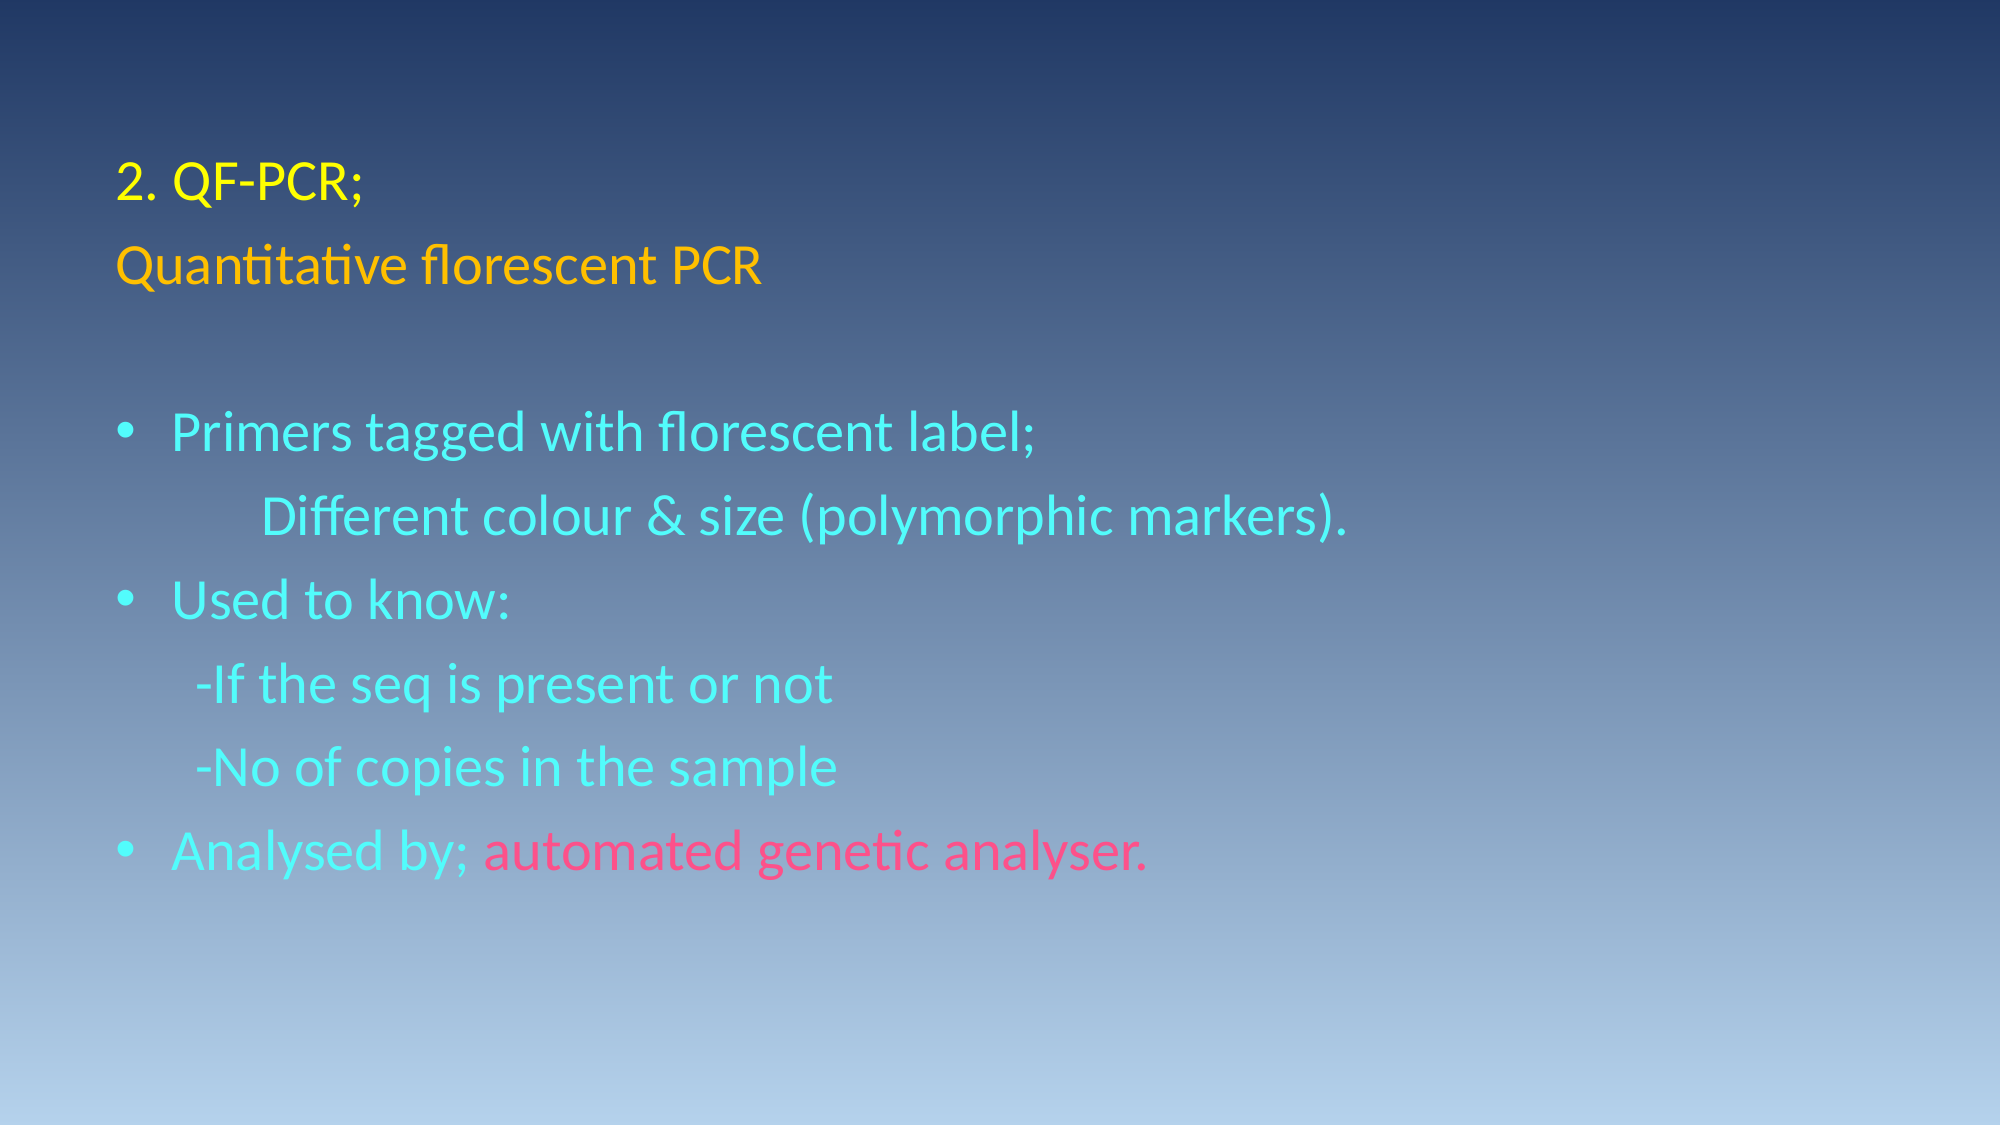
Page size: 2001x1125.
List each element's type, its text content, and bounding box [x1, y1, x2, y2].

subtitle 2. QF-PCR; Quantitative florescent PCR Primers tagged with florescent label; Different colour & size (polymorphic markers). Used to know: -If the seq is present or not -No of copies in the sample Analysed by; automated genetic analyser. [100, 142, 1824, 1041]
